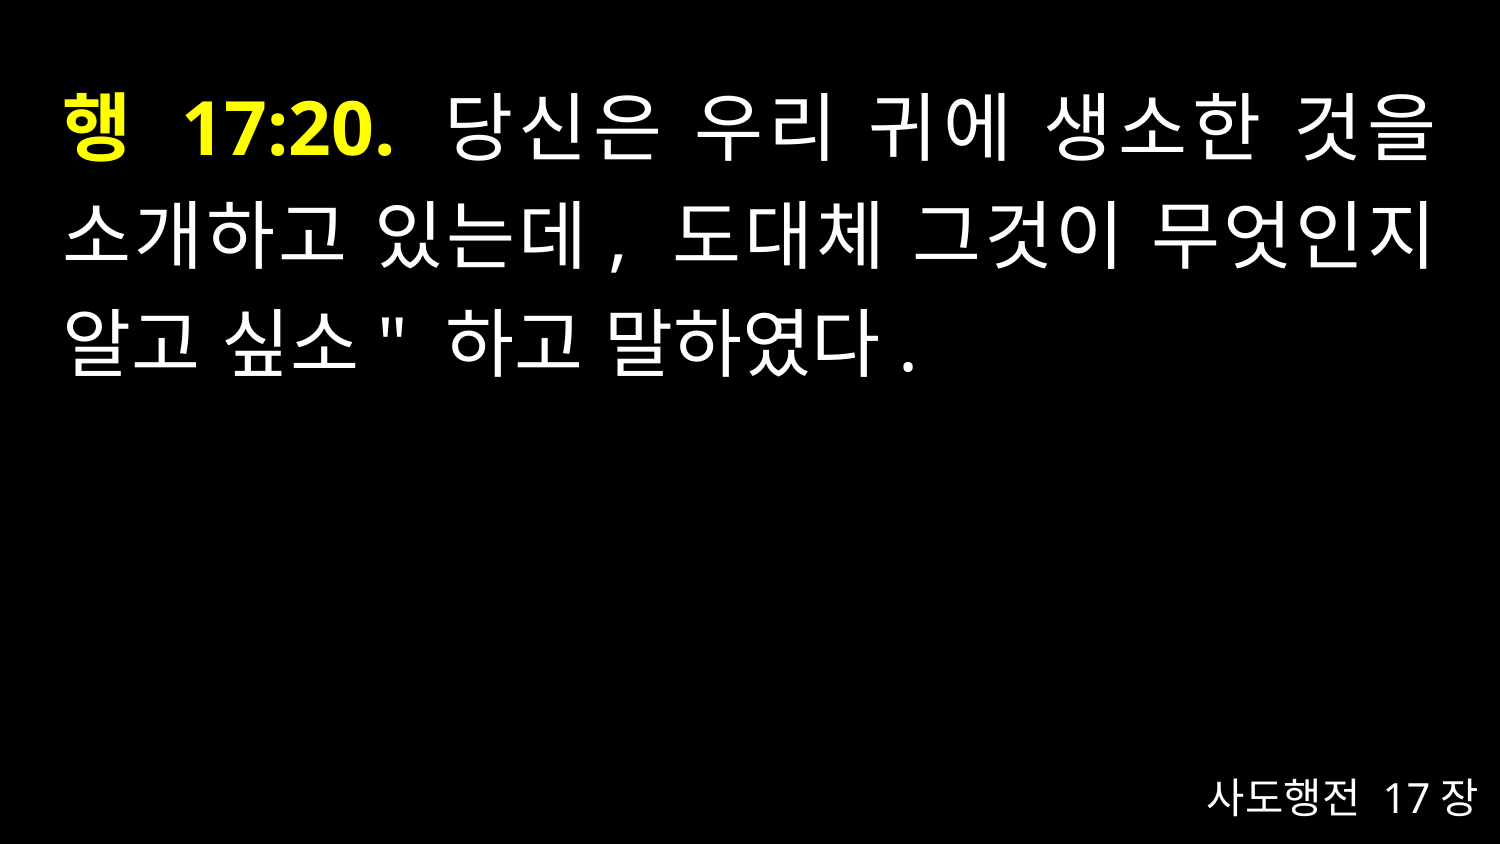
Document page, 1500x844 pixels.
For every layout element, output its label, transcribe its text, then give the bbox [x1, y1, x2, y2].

title 행 17:20. 당신은 우리 귀에 생소한 것을 소개하고 있는데, 도대체 그것이 무엇인지 알고 싶소" 하고 말하였다. [0, 0, 1500, 844]
subtitle 사도행전 17장 [916, 770, 1500, 844]
